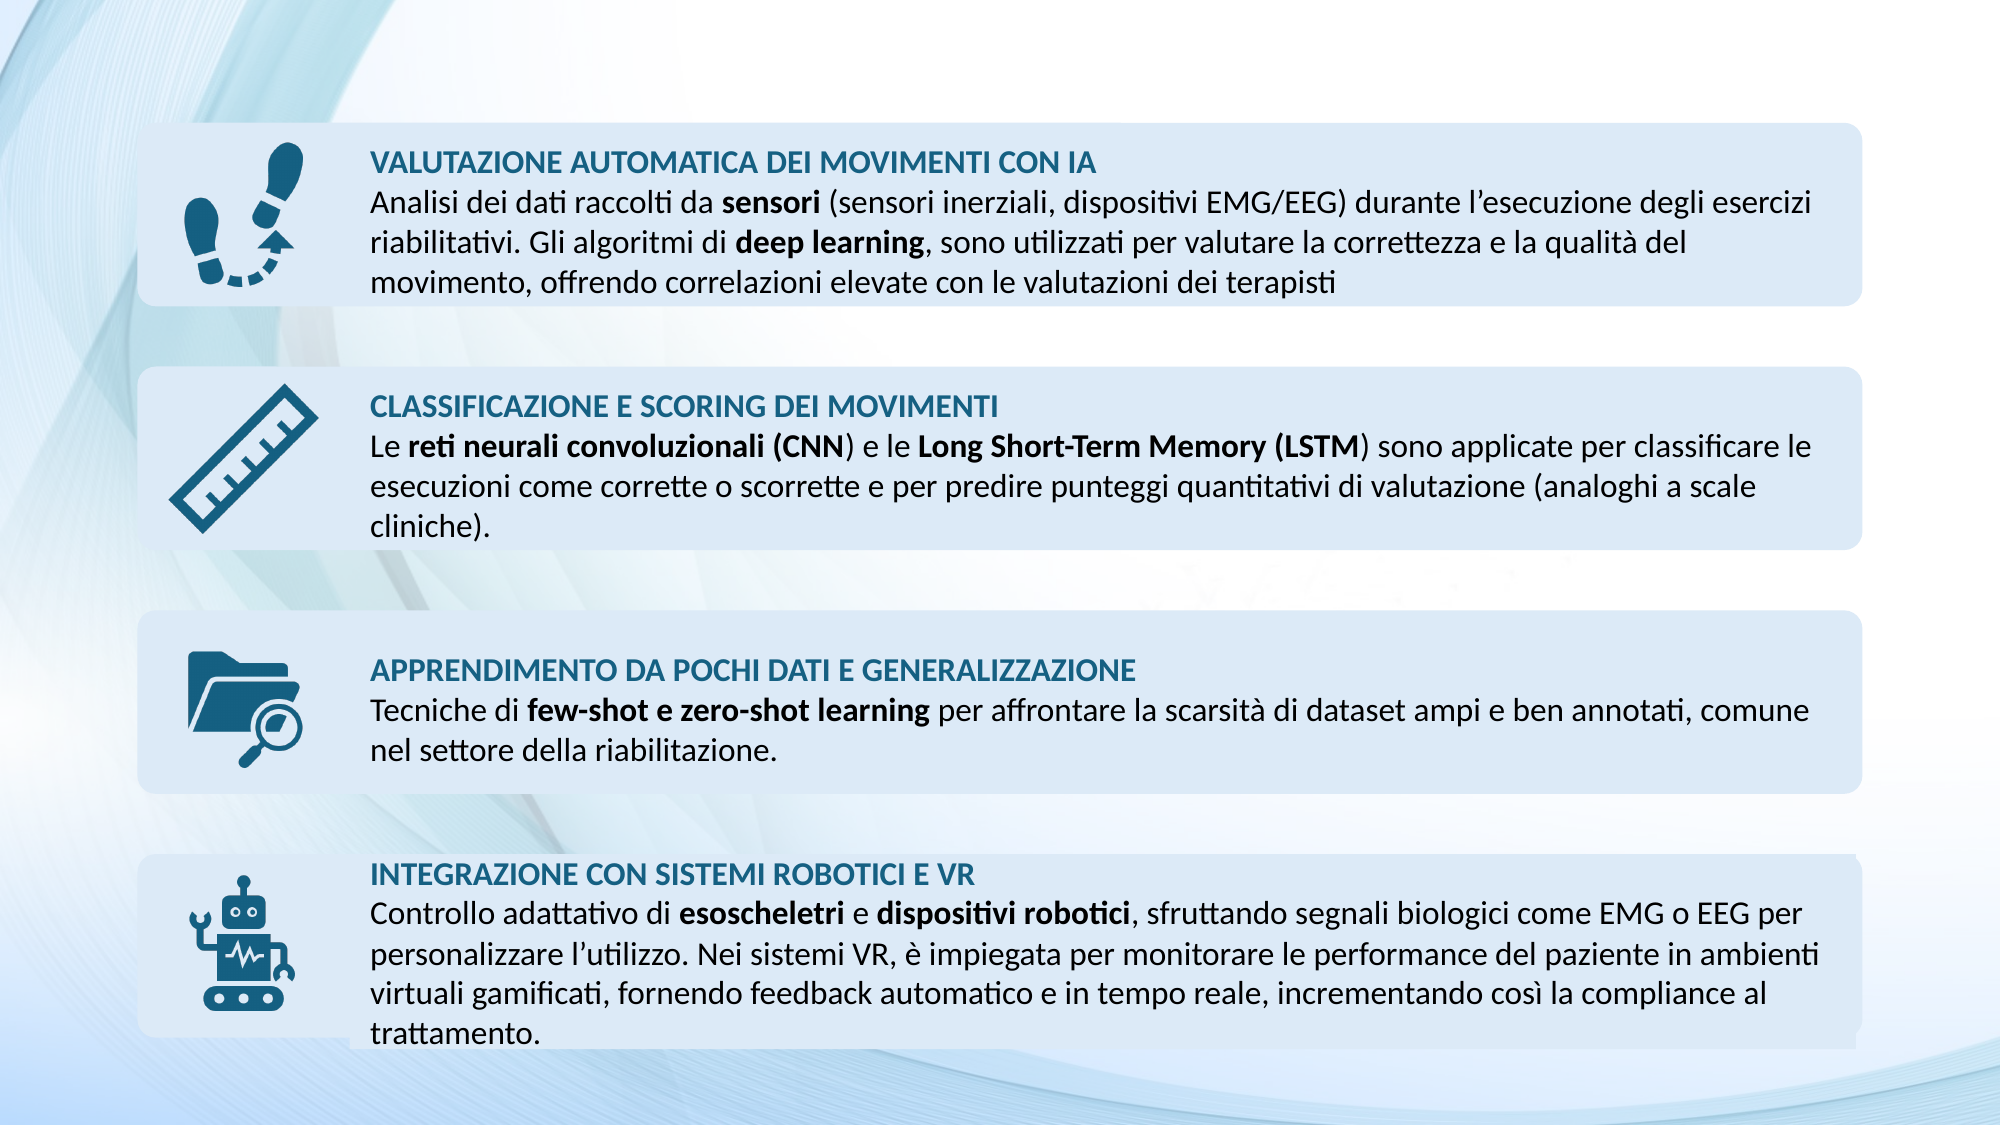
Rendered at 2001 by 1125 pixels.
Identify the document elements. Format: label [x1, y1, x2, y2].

list [136, 121, 1863, 1051]
